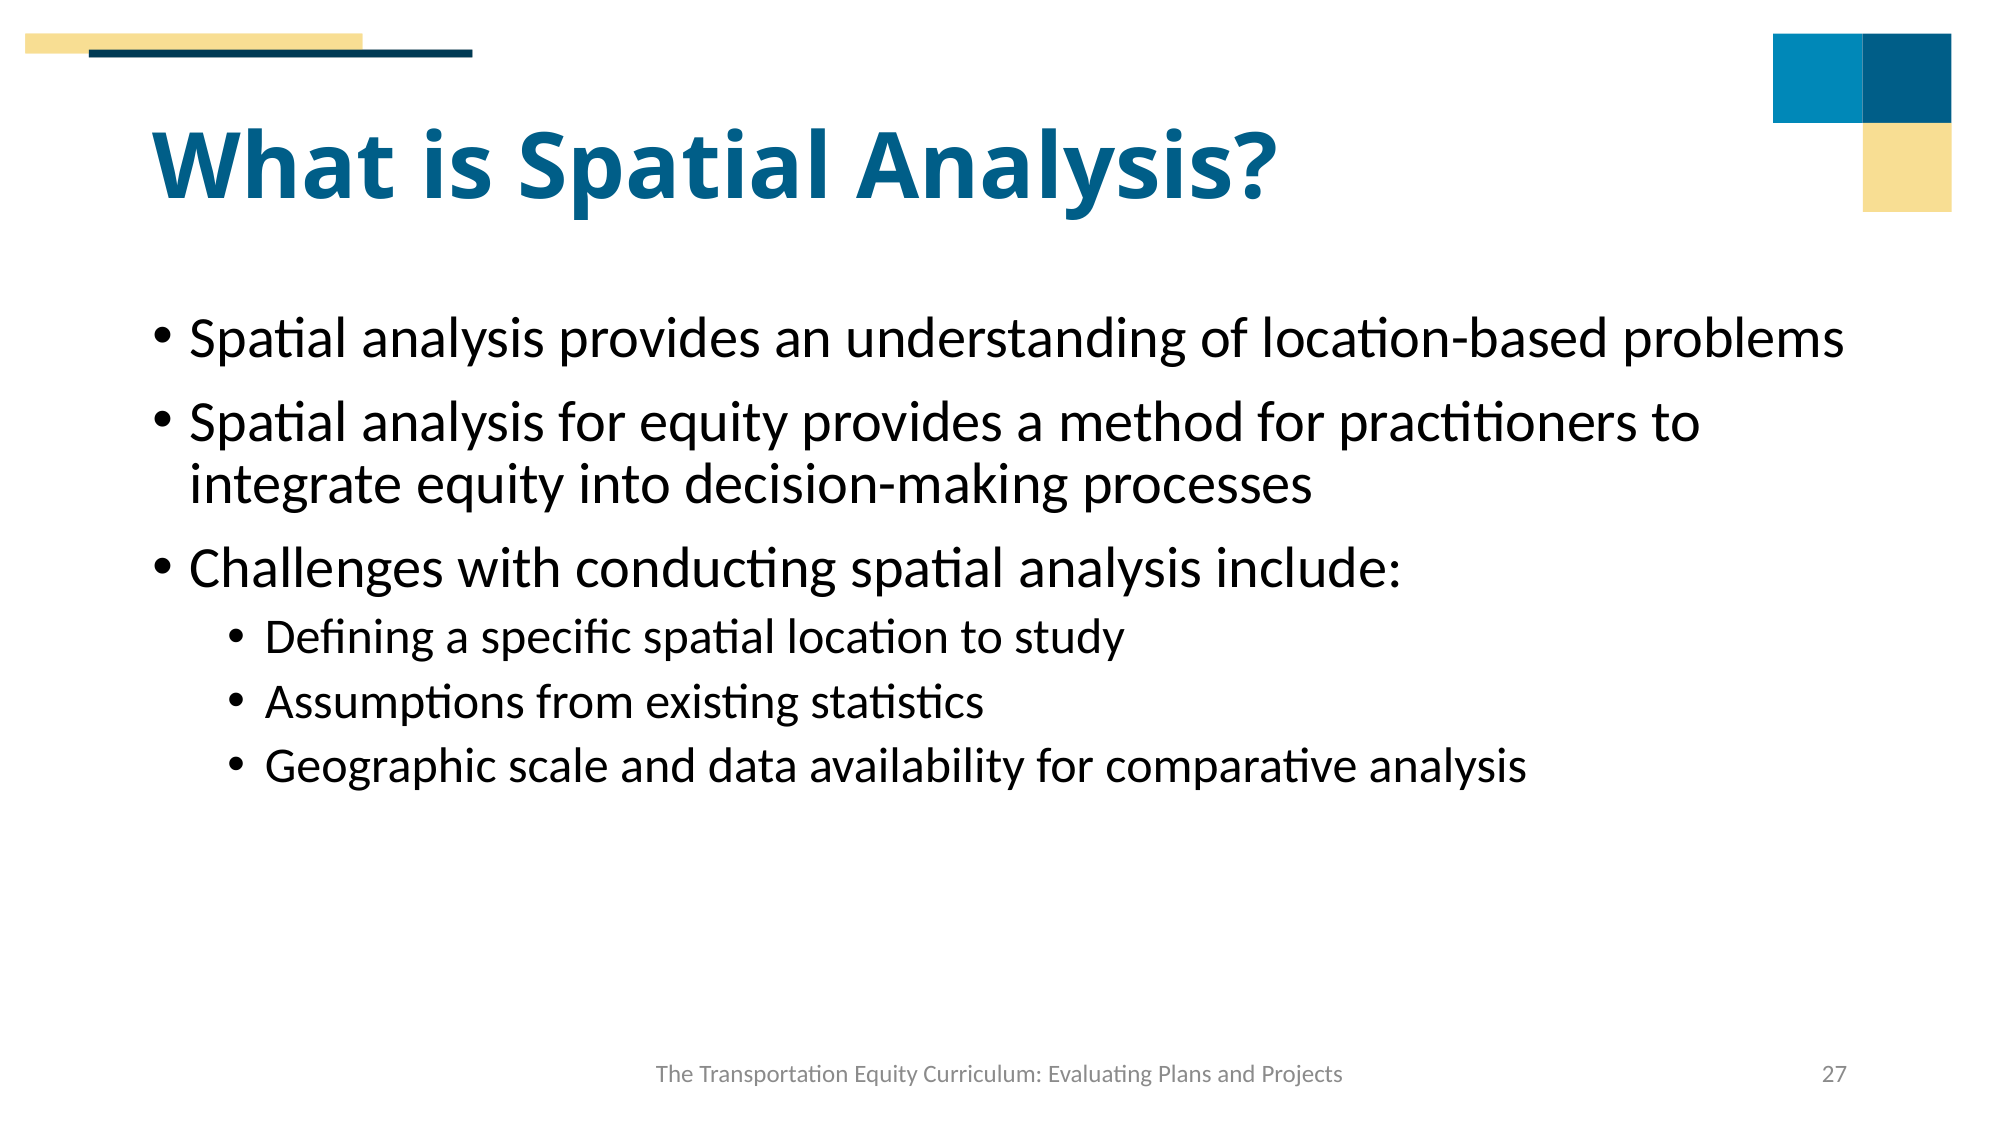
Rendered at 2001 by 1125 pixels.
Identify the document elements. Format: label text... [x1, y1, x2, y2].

footer The Transportation Equity Curriculum: Evaluating Plans and Projects [638, 1042, 1362, 1103]
title What is Spatial Analysis? [137, 59, 1863, 278]
list Spatial analysis provides an understanding of location-based problems Spatial analysis for equity provides a method for practitioners to integrate equity into decision-making processes Challenges with conducting spatial analysis include: Defining a specific spatial location to study Assumptions from existing statistics Geographic scale and data availability for comparative analysis [137, 299, 1863, 1014]
slide_number 27 [1412, 1042, 1863, 1103]
